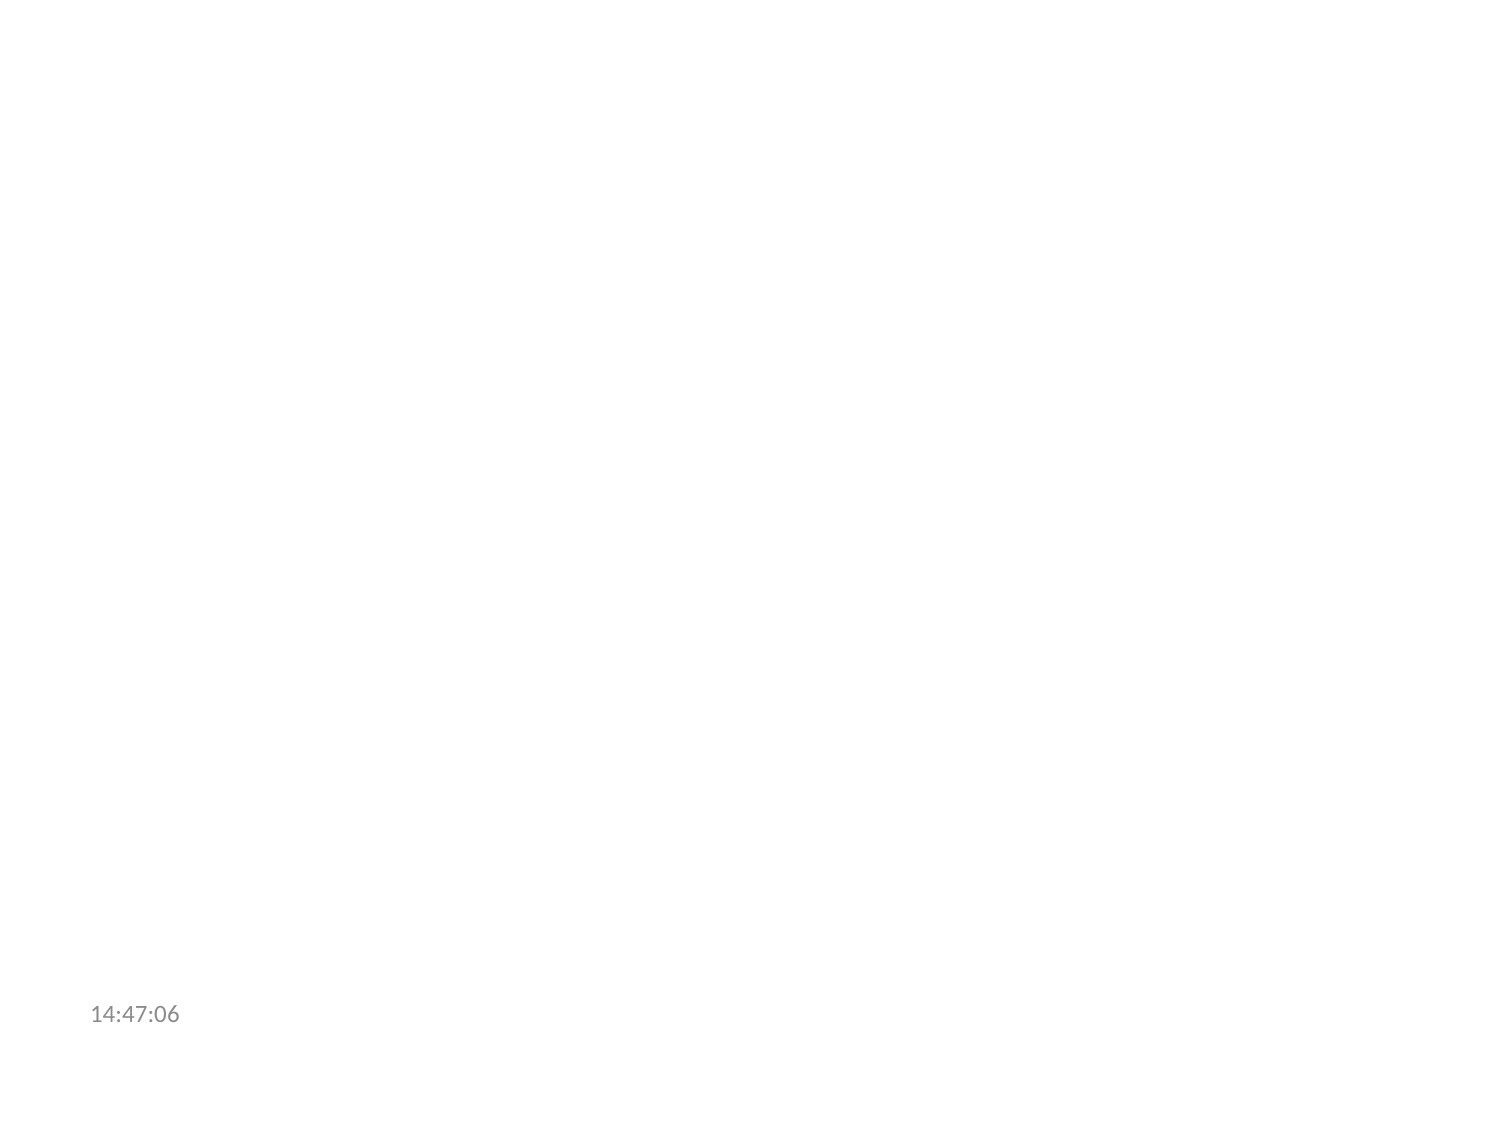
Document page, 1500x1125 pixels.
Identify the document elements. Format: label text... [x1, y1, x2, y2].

text_box 15:35:09 [75, 982, 425, 1043]
